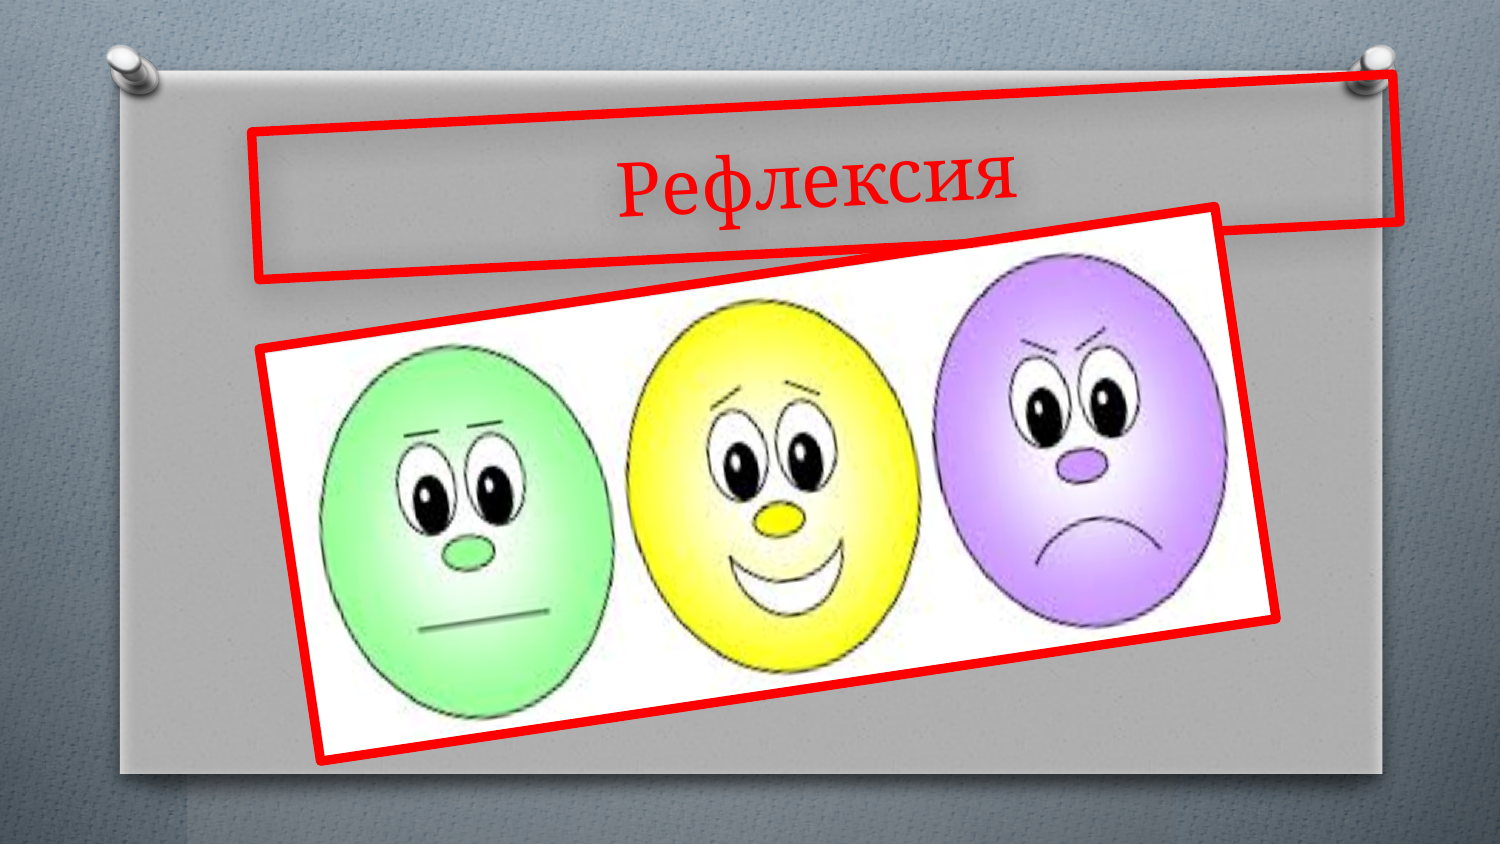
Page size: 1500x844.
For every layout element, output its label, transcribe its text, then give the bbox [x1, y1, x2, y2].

picture [1322, 22, 1433, 102]
title Рефлексия [251, 74, 1401, 280]
picture [266, 213, 1270, 755]
picture [80, 18, 192, 119]
